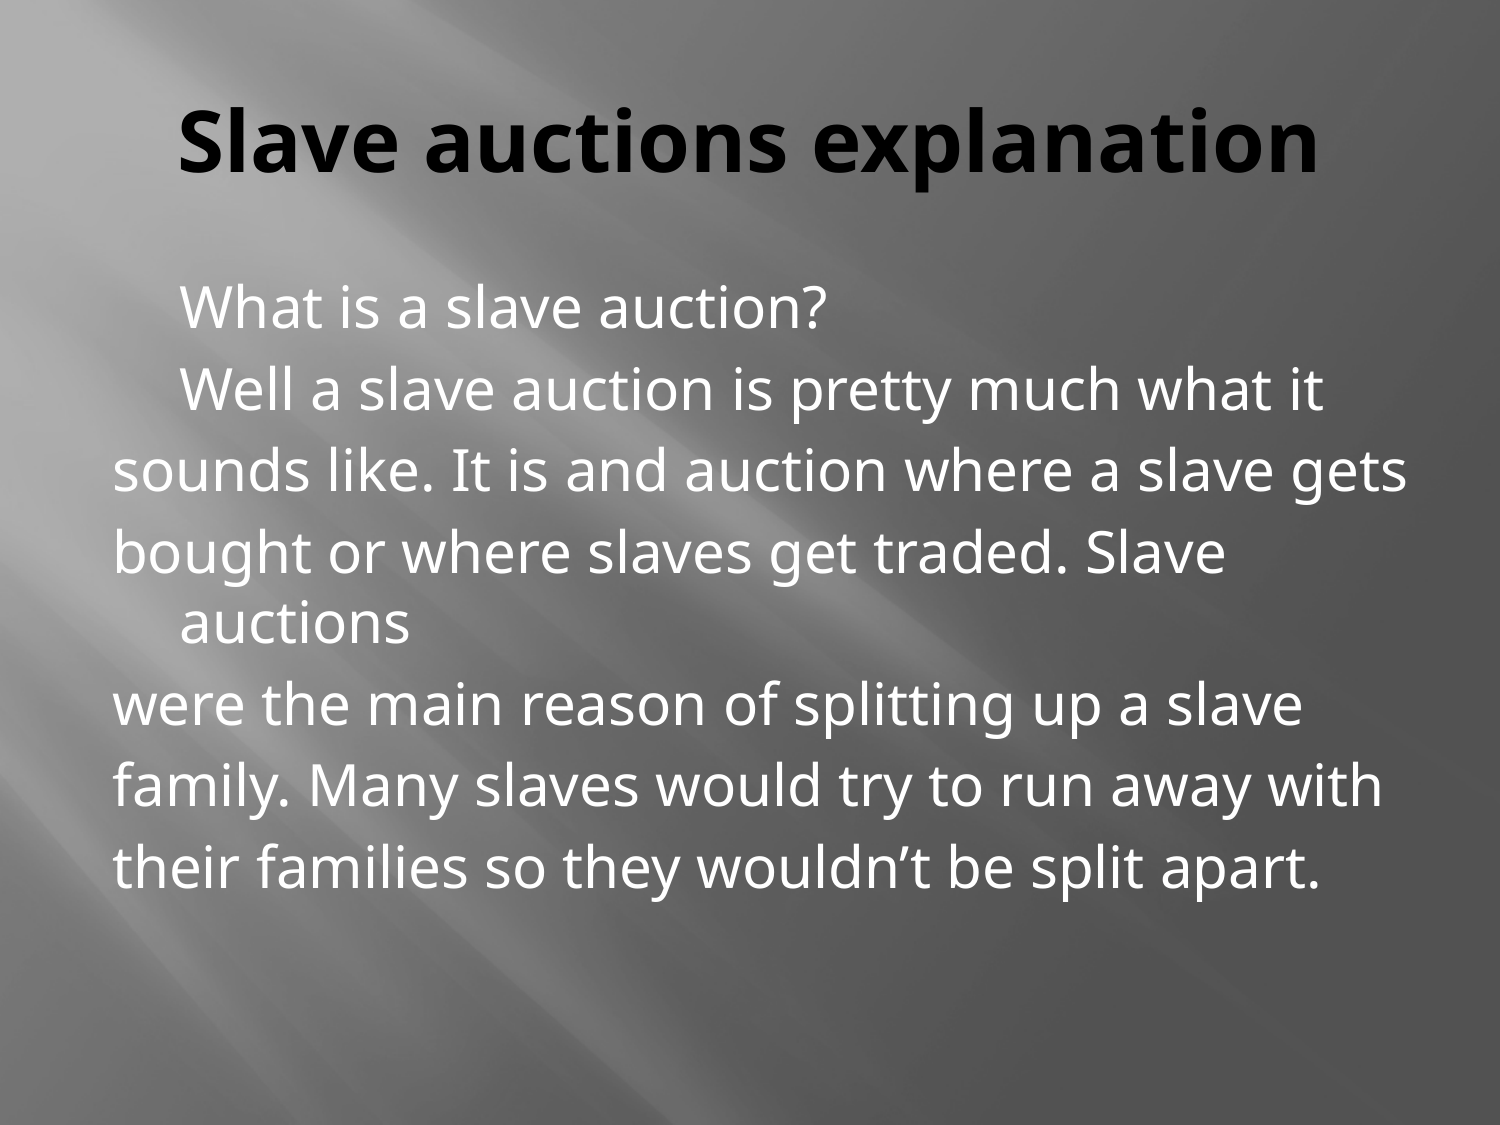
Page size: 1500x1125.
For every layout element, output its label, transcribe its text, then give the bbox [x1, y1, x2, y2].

list What is a slave auction? Well a slave auction is pretty much what it sounds like. It is and auction where a slave gets bought or where slaves get traded. Slave auctions were the main reason of splitting up a slave family. Many slaves would try to run away with their families so they wouldn’t be split apart. [75, 262, 1425, 1035]
title Slave auctions explanation [75, 45, 1425, 233]
